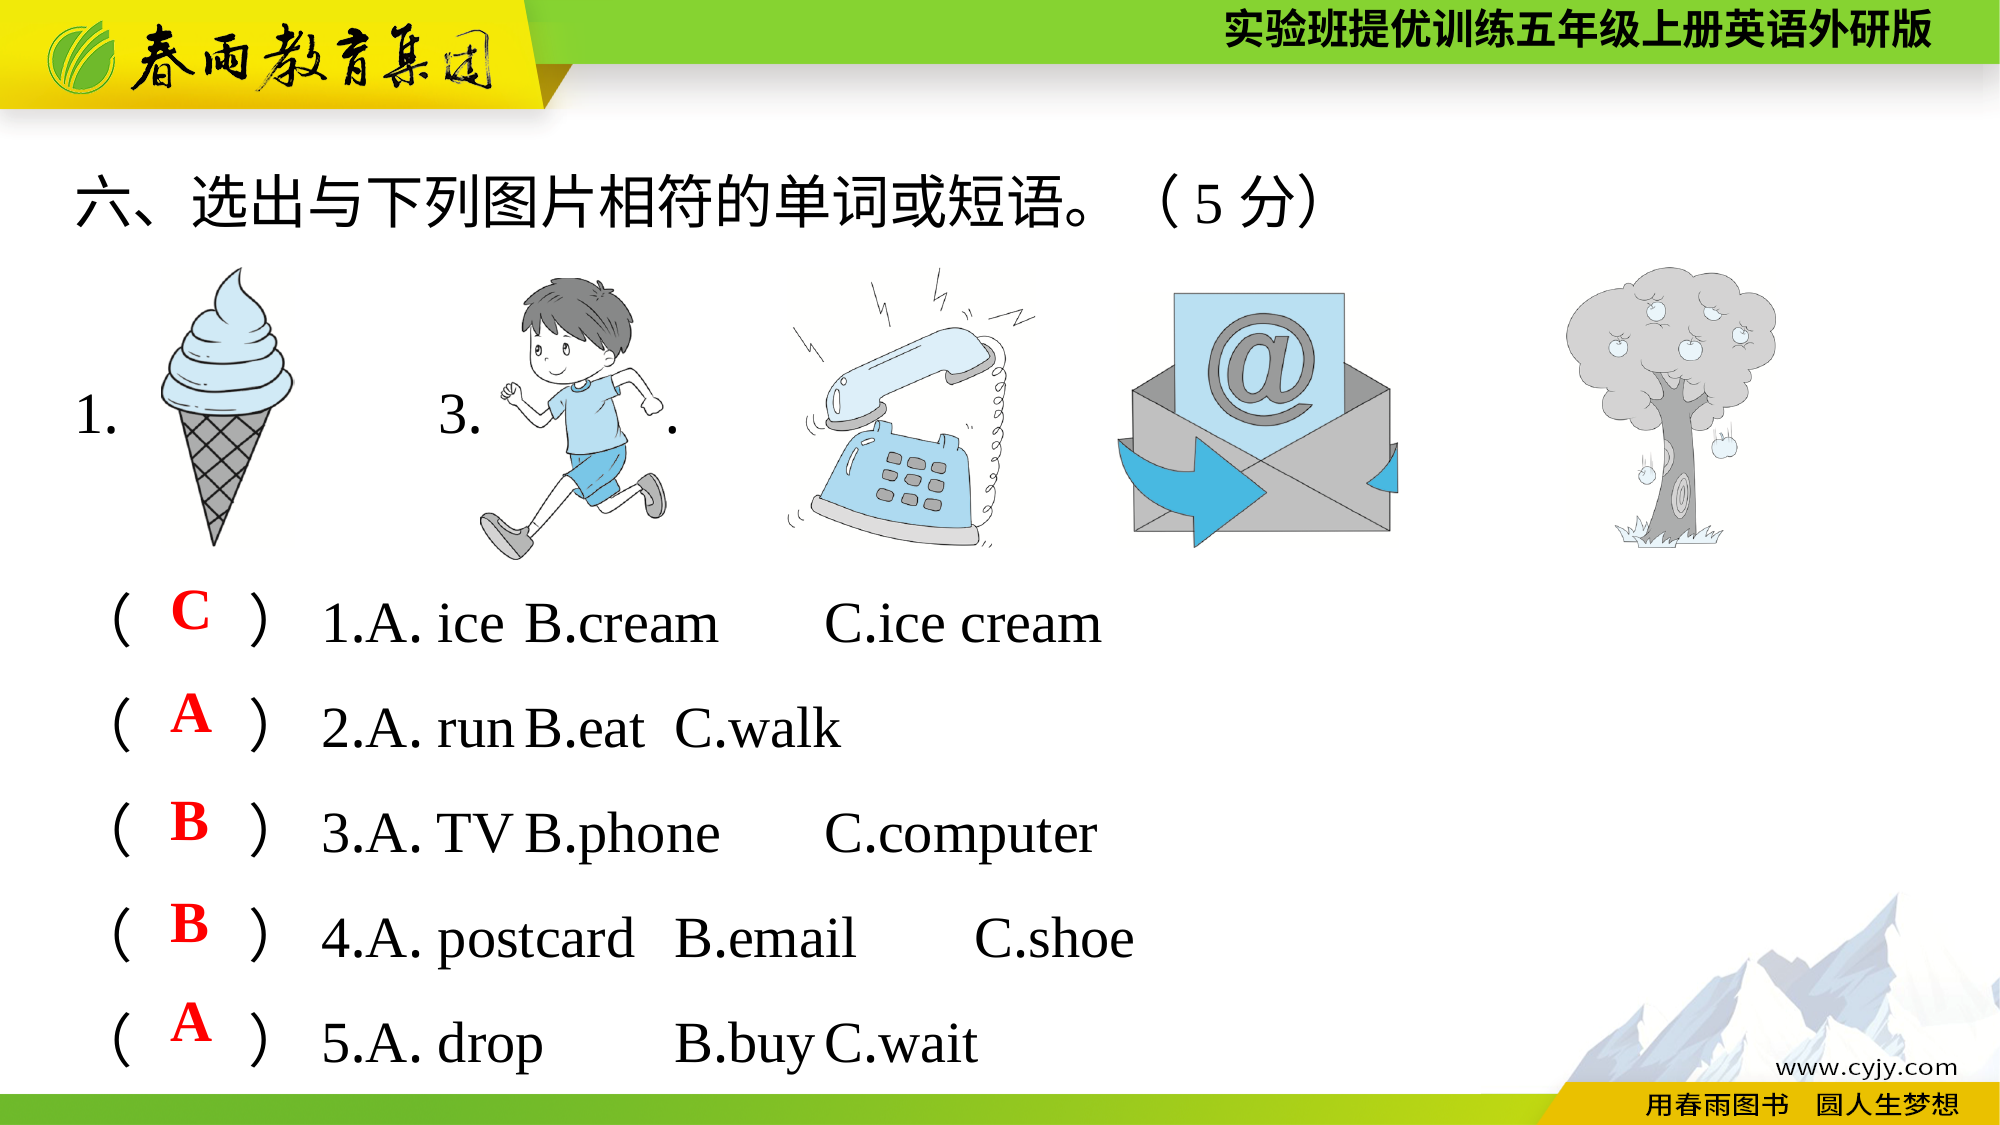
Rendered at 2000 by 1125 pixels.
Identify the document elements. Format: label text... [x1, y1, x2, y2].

list 六、选出与下列图片相符的单词或短语。（5分） 1. 2. 3. 4. 5. （ ）1.A. ice B.cream C.ice cream （ ）2.A. run B.eat C.walk （ ）3.A. TV B.phone C.computer （ ）4.A. postcard B.email C.shoe （ ）5.A. drop B.buy C.wait [59, 122, 1944, 1092]
text_box A [155, 975, 228, 1061]
text_box C [155, 564, 228, 649]
picture [0, 0, 2000, 1125]
text_box A [155, 666, 228, 751]
text_box B [155, 774, 224, 860]
text_box B [155, 876, 224, 962]
